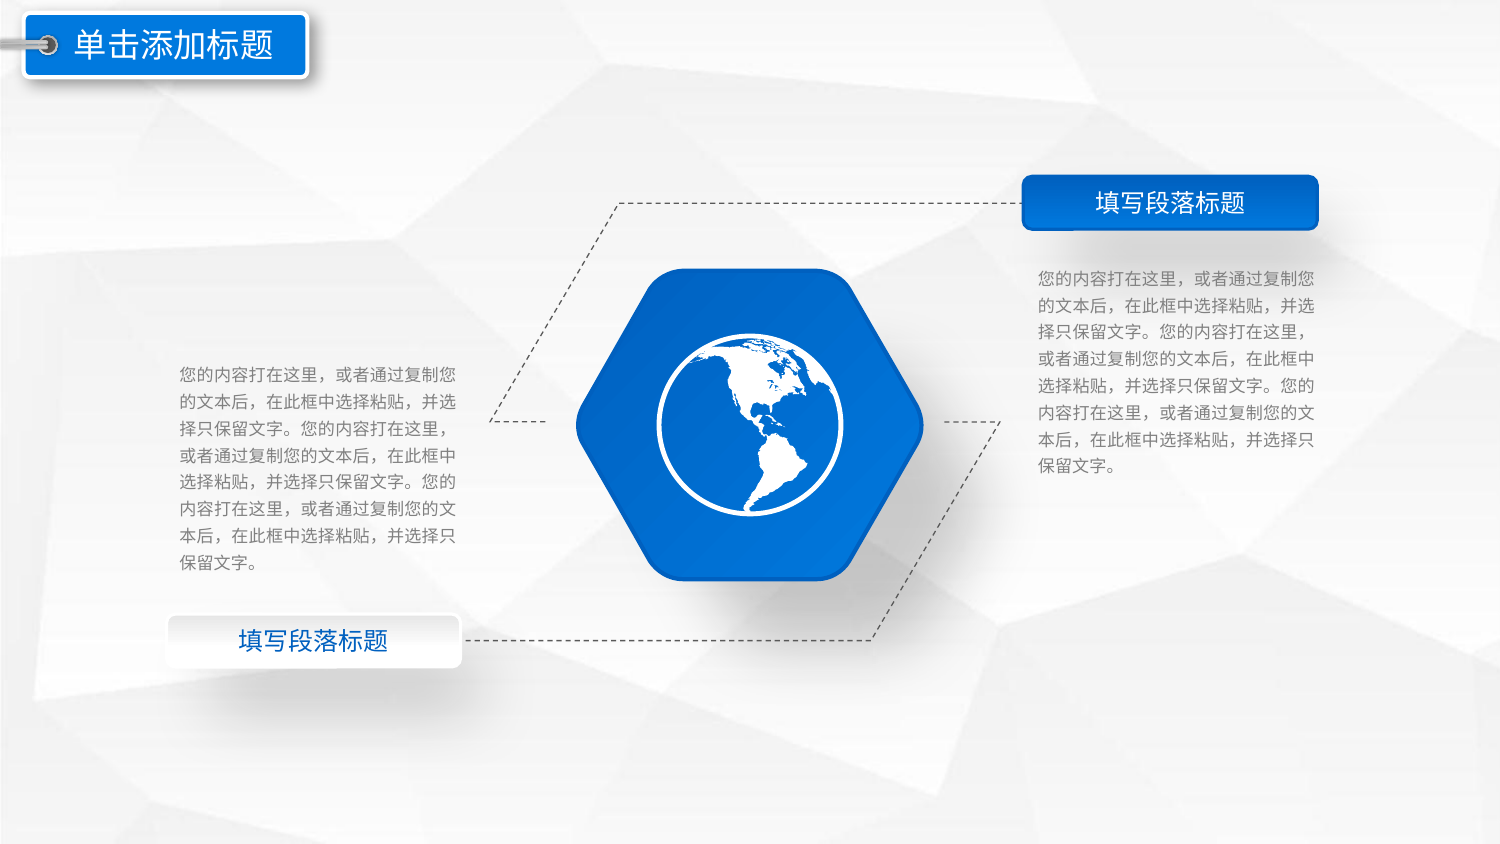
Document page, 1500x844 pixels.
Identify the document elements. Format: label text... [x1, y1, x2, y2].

text_box [655, 332, 845, 518]
text_box [22, 11, 309, 79]
text_box 您的内容打在这里，或者通过复制您的文本后，在此框中选择粘贴，并选择只保留文字。您的内容打在这里，或者通过复制您的文本后，在此框中选择粘贴，并选择只保留文字。您的内容打在这里，或者通过复制您的文本后，在此框中选择粘贴，并选择只保留文字。 [164, 351, 472, 580]
picture [0, 0, 1500, 844]
text_box 单击添加标题 [39, 17, 308, 72]
text_box [490, 203, 1030, 422]
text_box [38, 35, 58, 55]
text_box [770, 299, 923, 463]
text_box 您的内容打在这里，或者通过复制您的文本后，在此框中选择粘贴，并选择只保留文字。您的内容打在这里，或者通过复制您的文本后，在此框中选择粘贴，并选择只保留文字。您的内容打在这里，或者通过复制您的文本后，在此框中选择粘贴，并选择只保留文字。 [1023, 254, 1331, 484]
text_box 填写段落标题 [1022, 175, 1319, 231]
text_box [761, 353, 837, 478]
text_box [752, 404, 769, 416]
text_box [577, 373, 713, 541]
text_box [0, 40, 48, 49]
text_box 填写段落标题 [165, 613, 462, 669]
text_box [663, 357, 765, 506]
text_box [451, 422, 1000, 641]
